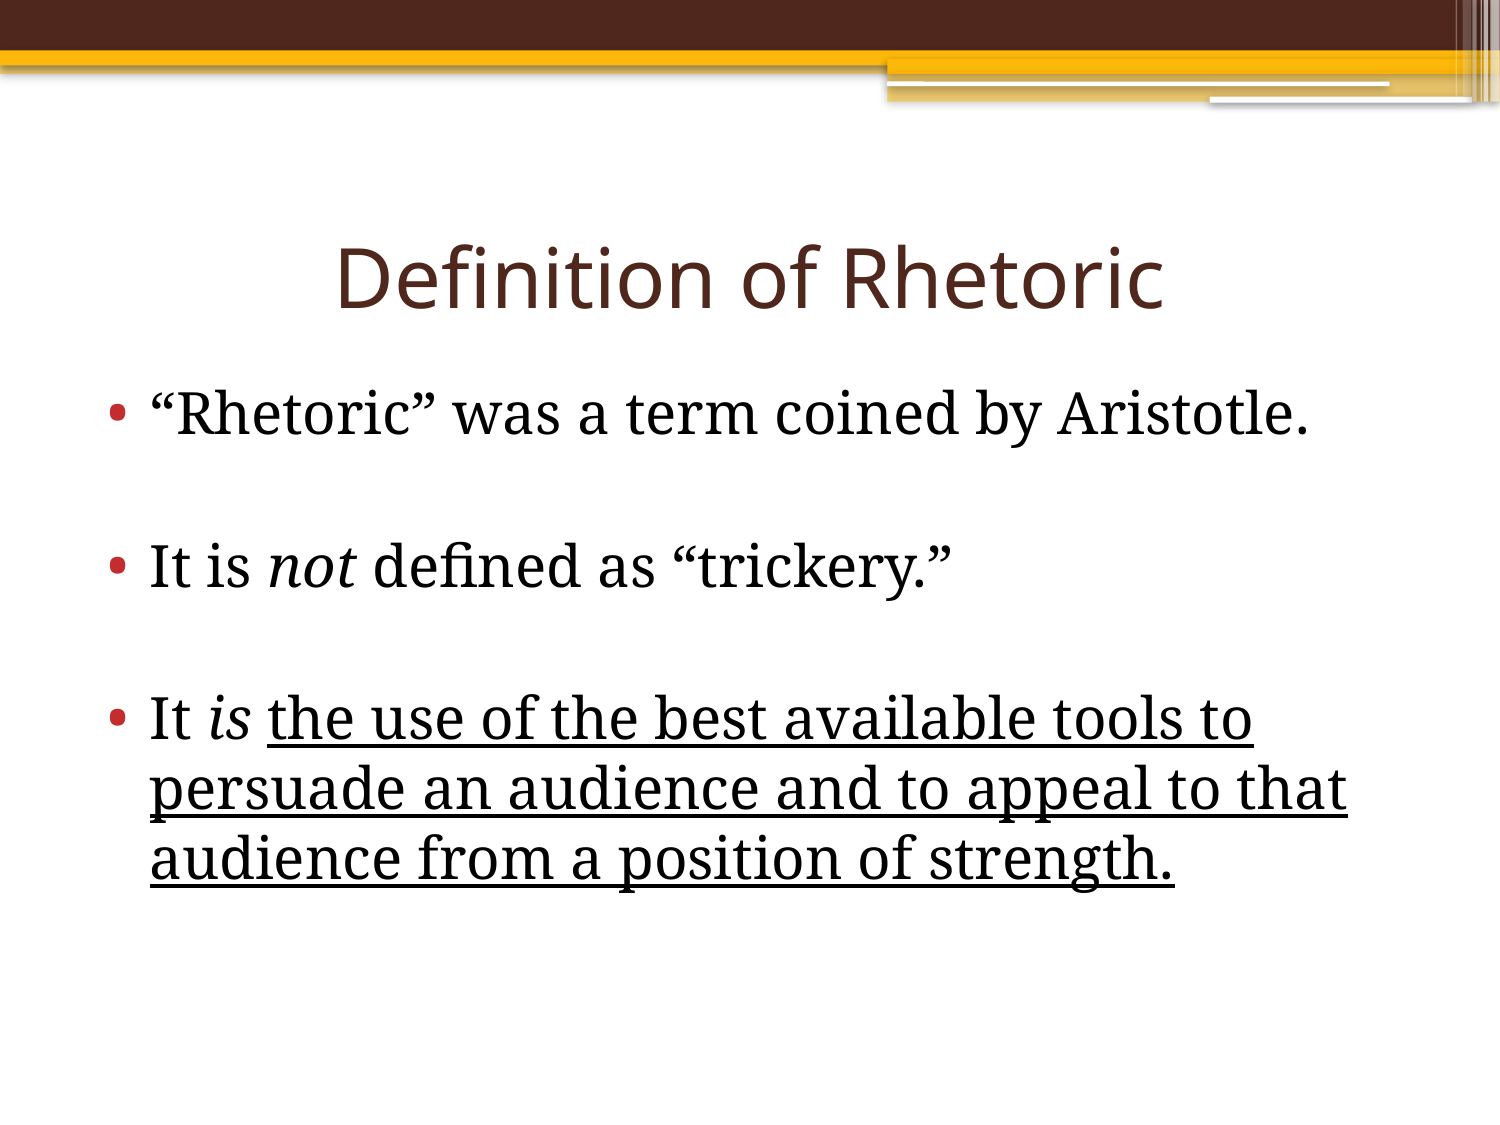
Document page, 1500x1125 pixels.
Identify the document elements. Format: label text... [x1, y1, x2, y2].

list “Rhetoric” was a term coined by Aristotle. It is not defined as “trickery.” It is the use of the best available tools to persuade an audience and to appeal to that audience from a position of strength. [75, 368, 1425, 1079]
title Definition of Rhetoric [75, 187, 1425, 363]
